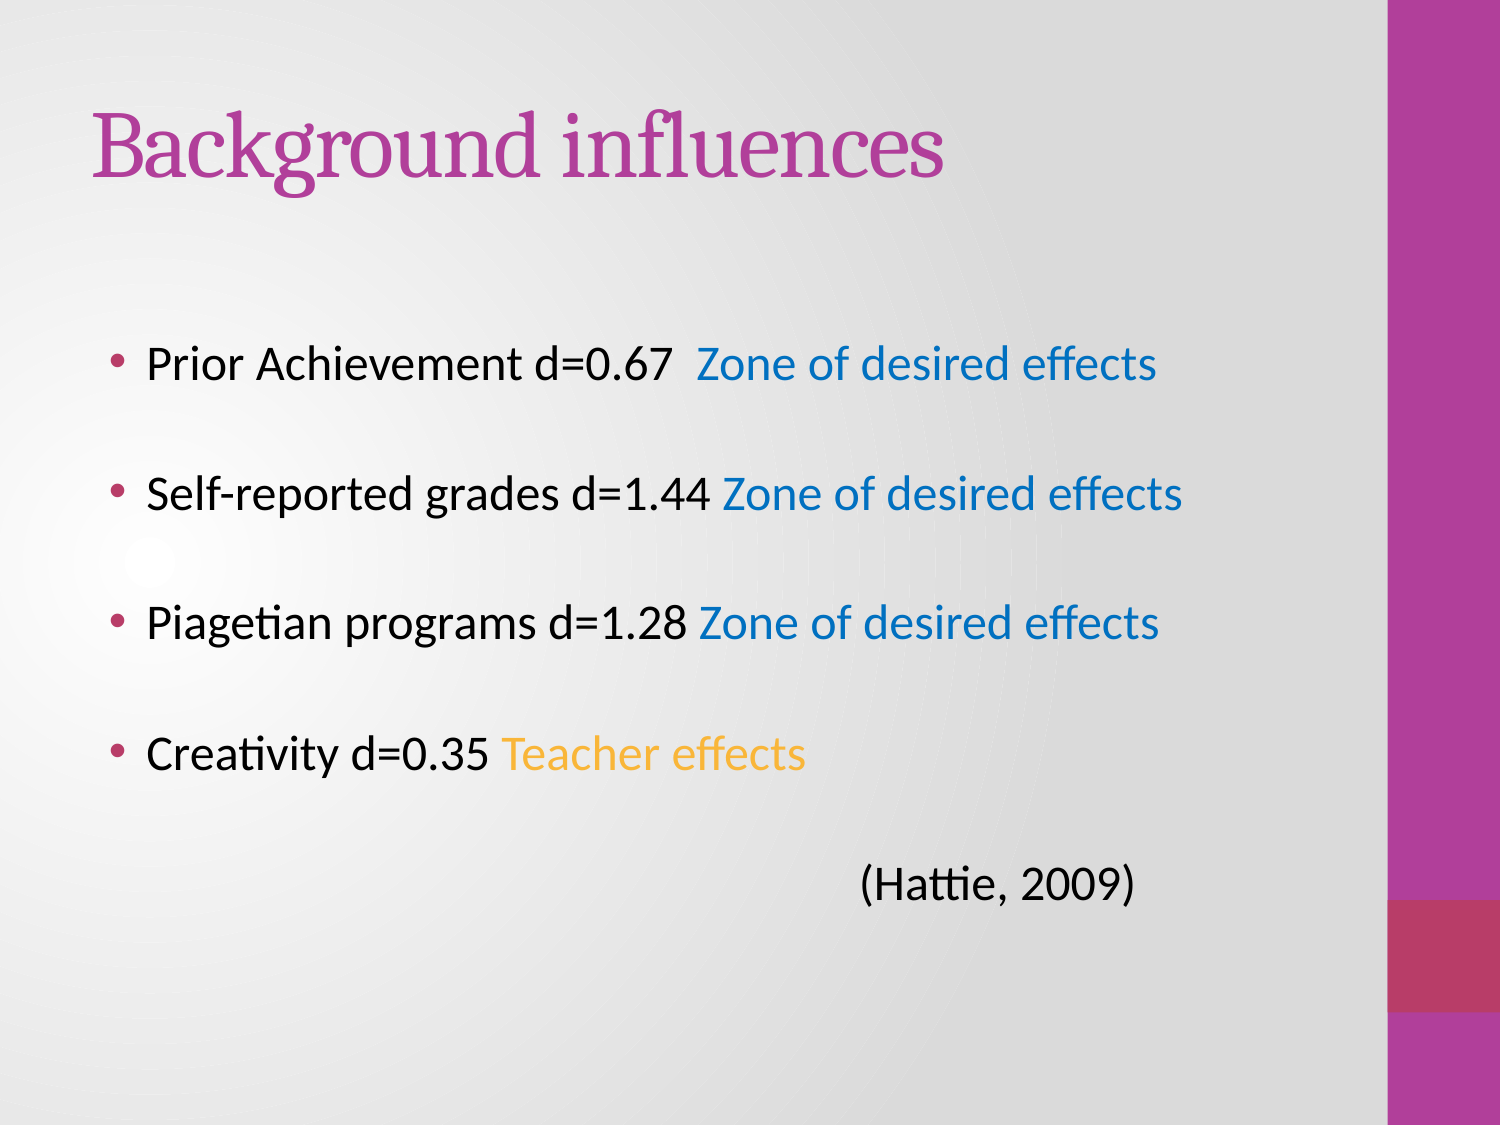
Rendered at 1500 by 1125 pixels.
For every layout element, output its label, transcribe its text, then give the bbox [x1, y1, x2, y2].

title Background influences [75, 45, 1325, 233]
list Prior Achievement d=0.67 Zone of desired effects Self-reported grades d=1.44 Zone of desired effects Piagetian programs d=1.28 Zone of desired effects Creativity d=0.35 Teacher effects (Hattie, 2009) [75, 262, 1325, 1050]
